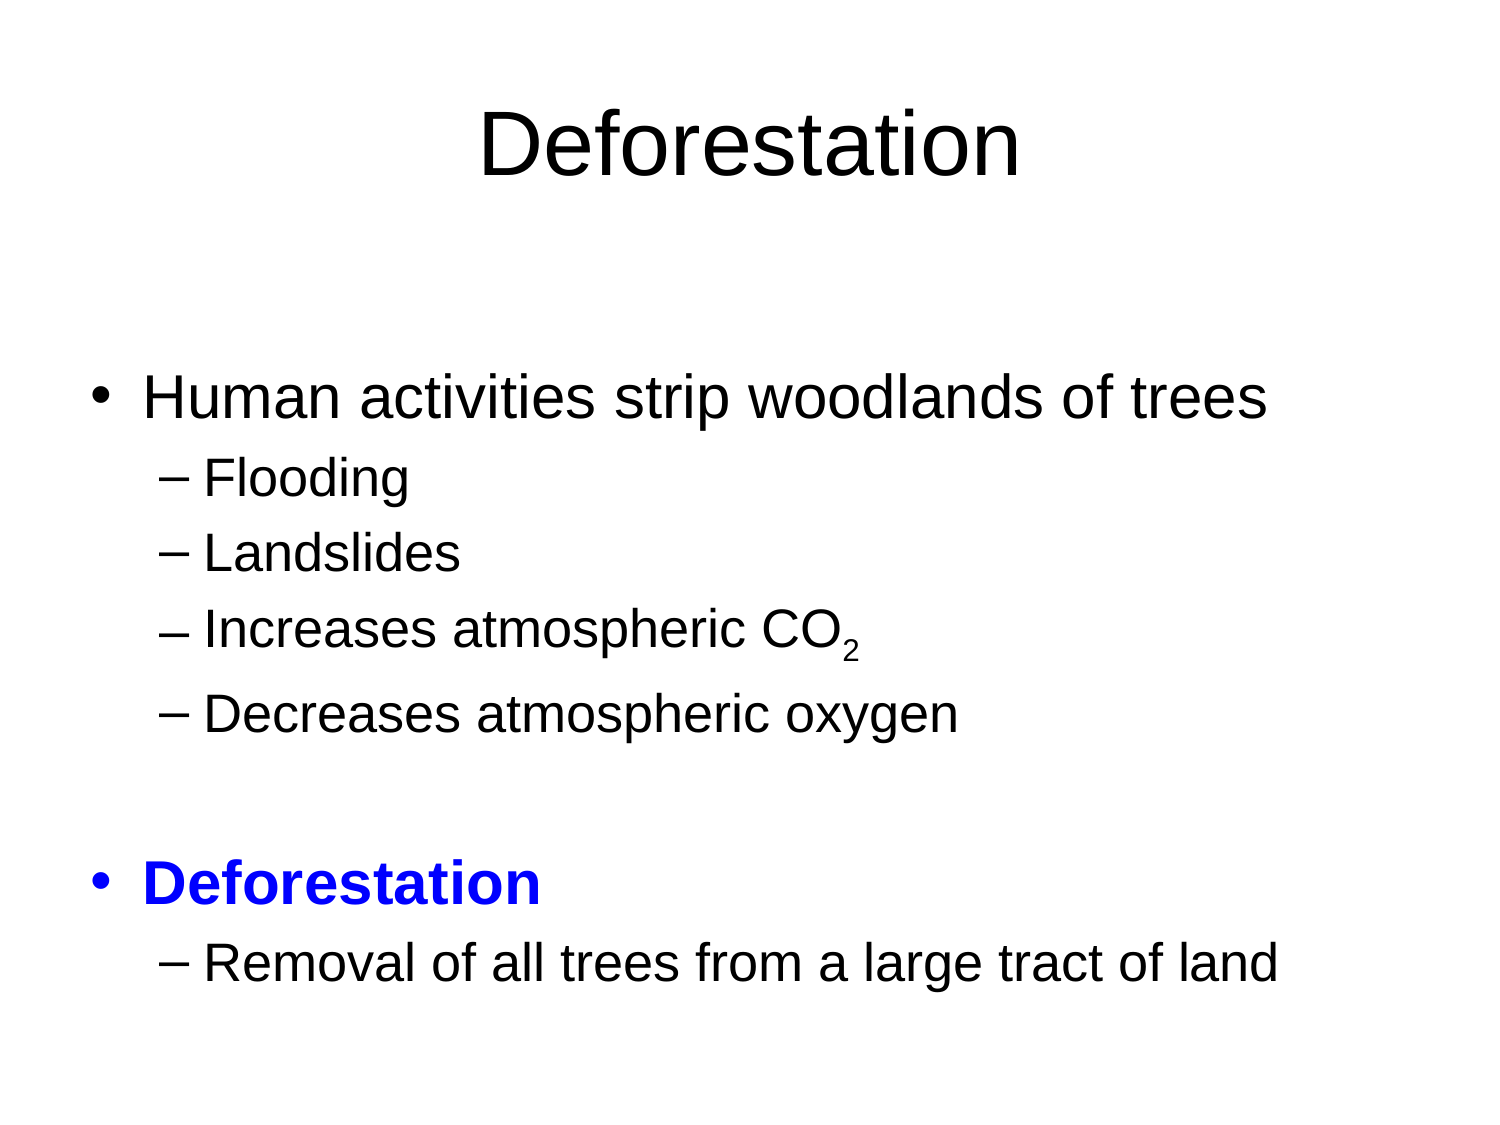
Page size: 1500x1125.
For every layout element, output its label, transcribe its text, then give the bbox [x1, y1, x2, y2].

list Human activities strip woodlands of trees Flooding Landslides Increases atmospheric CO2 Decreases atmospheric oxygen Deforestation Removal of all trees from a large tract of land [75, 262, 1425, 1005]
title Deforestation [75, 45, 1425, 233]
